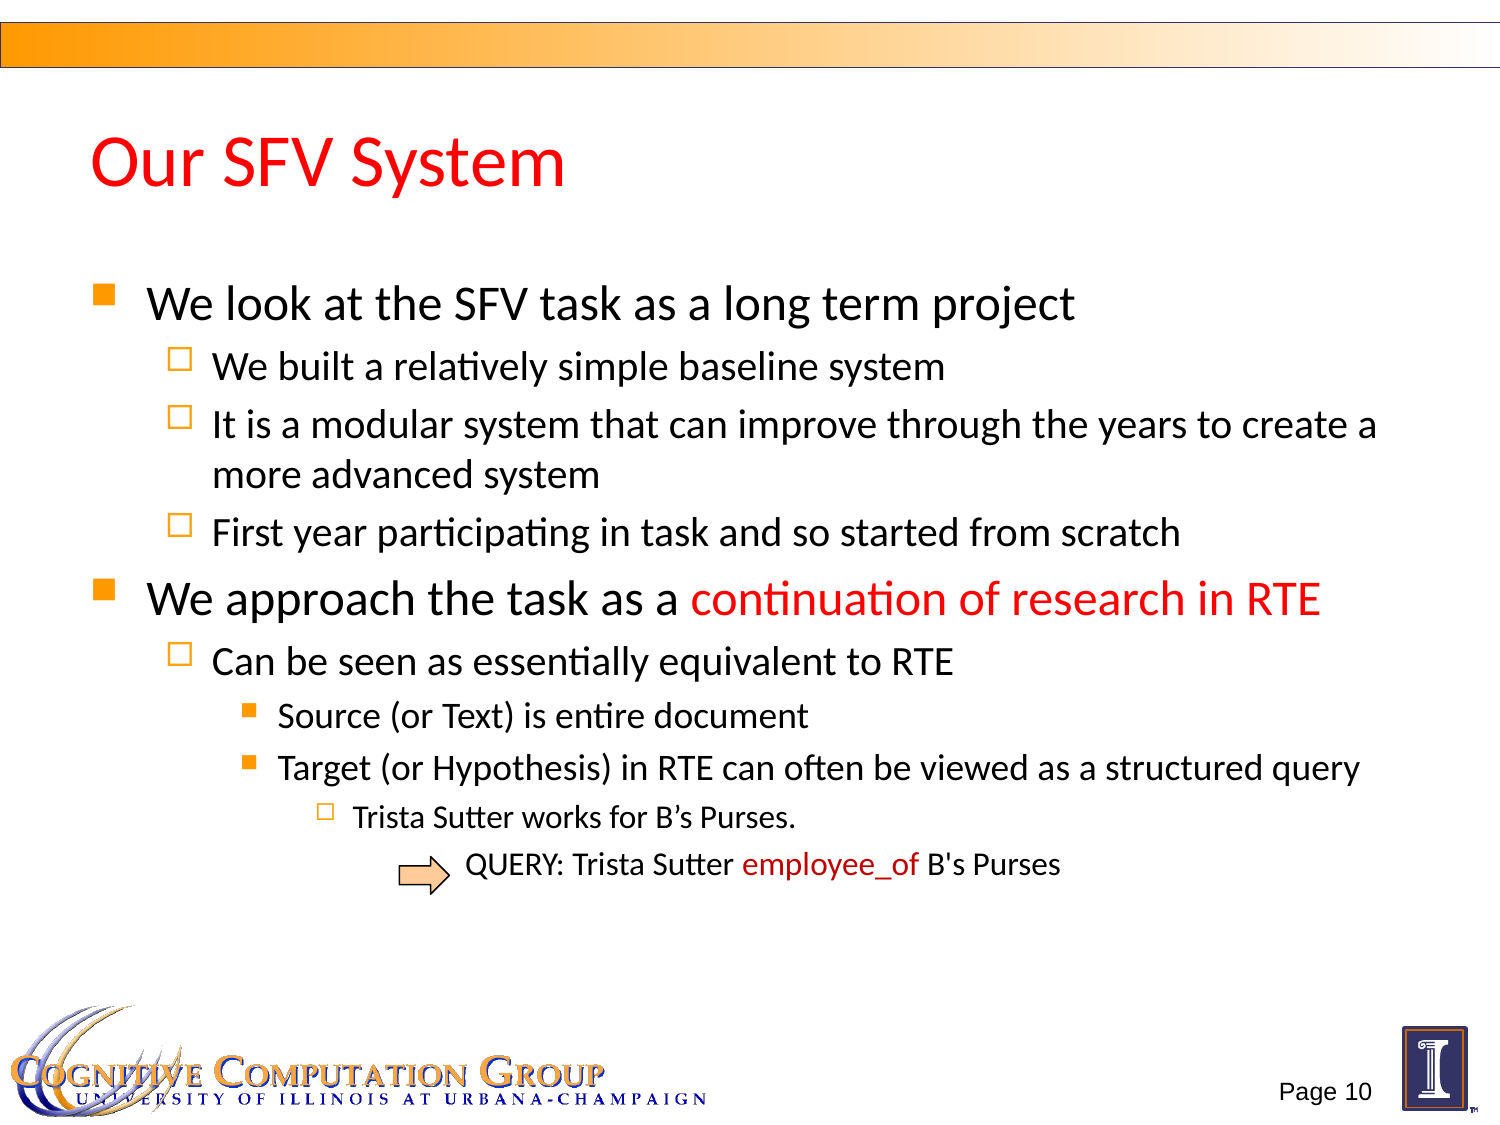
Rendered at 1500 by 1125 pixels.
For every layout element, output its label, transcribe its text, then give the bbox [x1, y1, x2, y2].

list We look at the SFV task as a long term project We built a relatively simple baseline system It is a modular system that can improve through the years to create a more advanced system First year participating in task and so started from scratch We approach the task as a continuation of research in RTE Can be seen as essentially equivalent to RTE Source (or Text) is entire document Target (or Hypothesis) in RTE can often be viewed as a structured query Trista Sutter works for B’s Purses. QUERY: Trista Sutter employee_of B's Purses [75, 262, 1425, 1013]
picture [0, 1000, 713, 1125]
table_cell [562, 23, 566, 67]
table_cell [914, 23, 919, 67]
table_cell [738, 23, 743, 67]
title Our SFV System [75, 75, 1425, 238]
slide_number Page 10 [1237, 1074, 1388, 1113]
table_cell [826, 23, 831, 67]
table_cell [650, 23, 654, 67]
text_box [399, 856, 450, 895]
